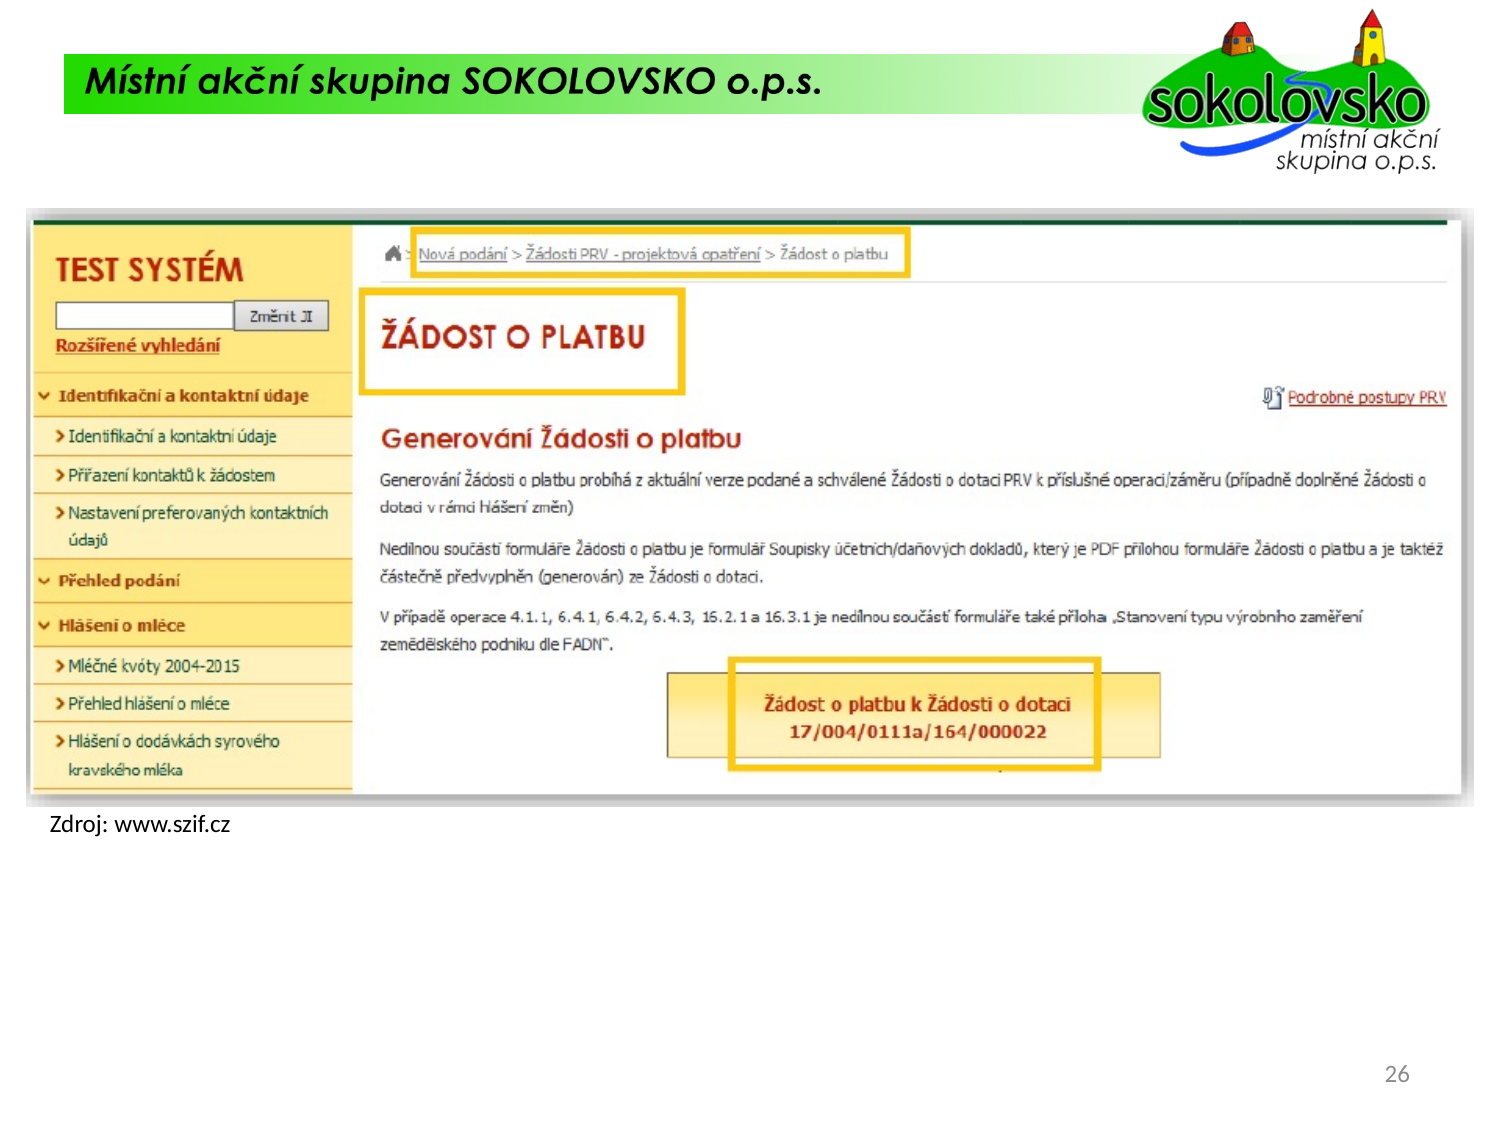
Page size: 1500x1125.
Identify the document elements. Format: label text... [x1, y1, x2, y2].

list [26, 207, 1474, 807]
slide_number 26 [1074, 1042, 1425, 1103]
picture [64, 0, 1455, 197]
text_box Zdroj: www.szif.cz [34, 816, 246, 846]
